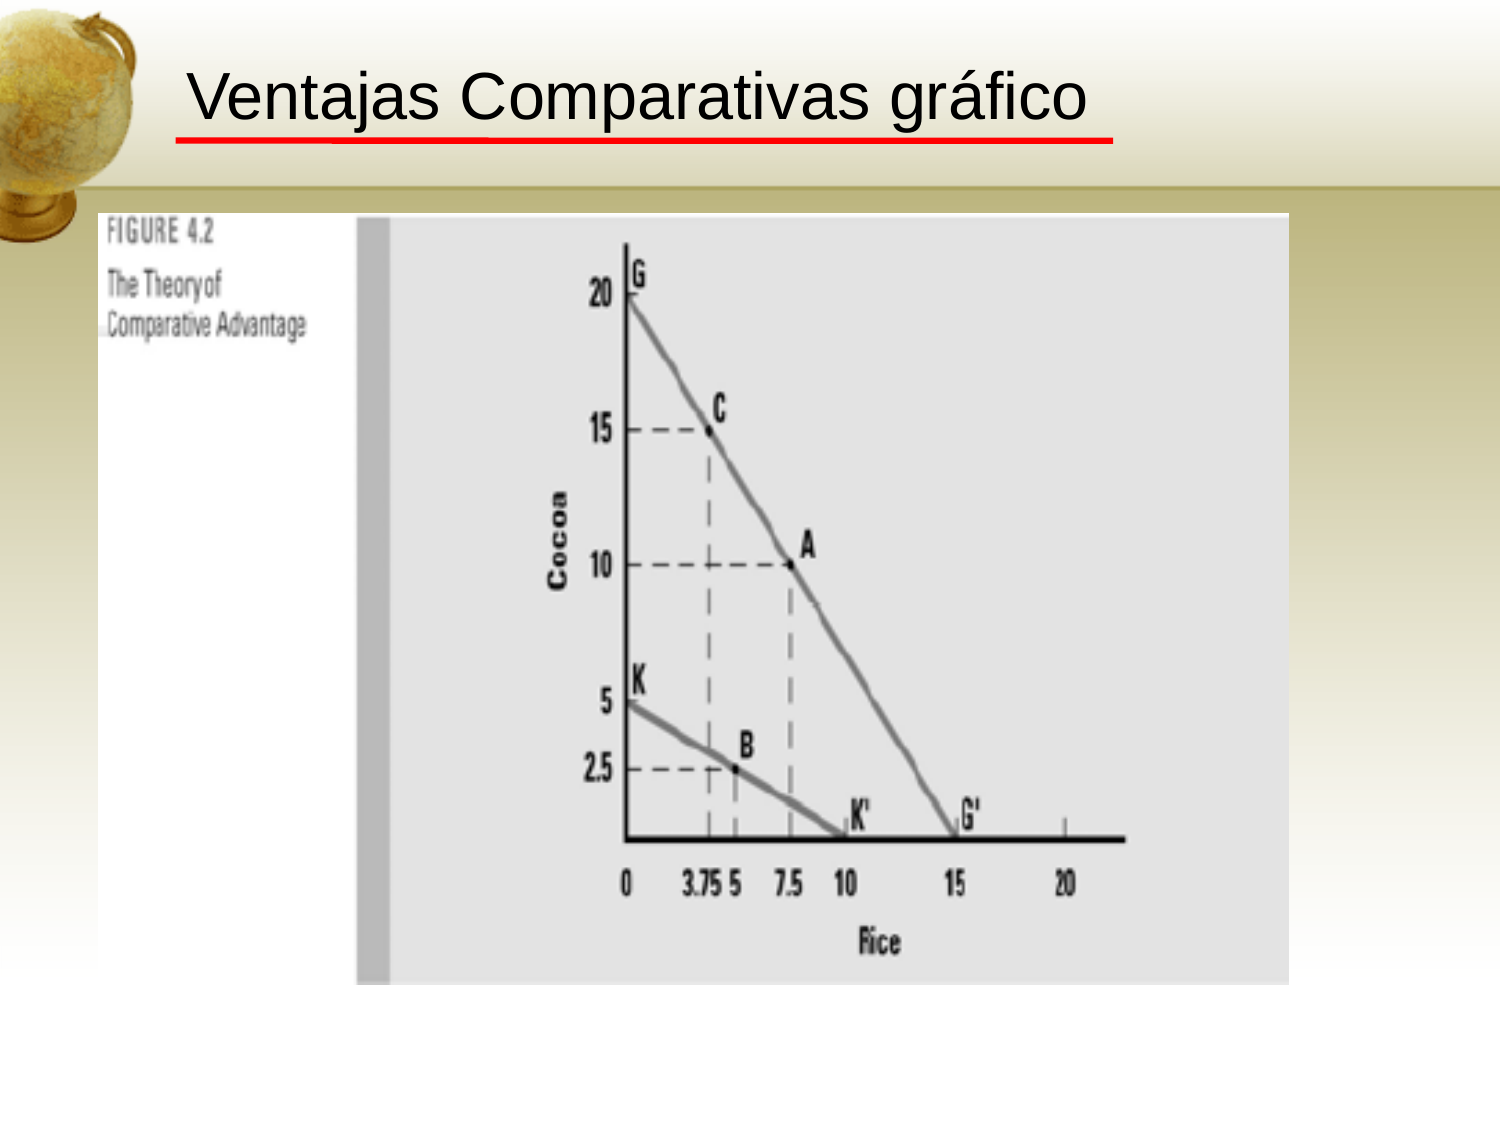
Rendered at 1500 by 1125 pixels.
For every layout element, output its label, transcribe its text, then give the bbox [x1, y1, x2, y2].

title Ventajas Comparativas gráfico [170, 36, 1436, 141]
picture [0, 0, 1500, 1125]
